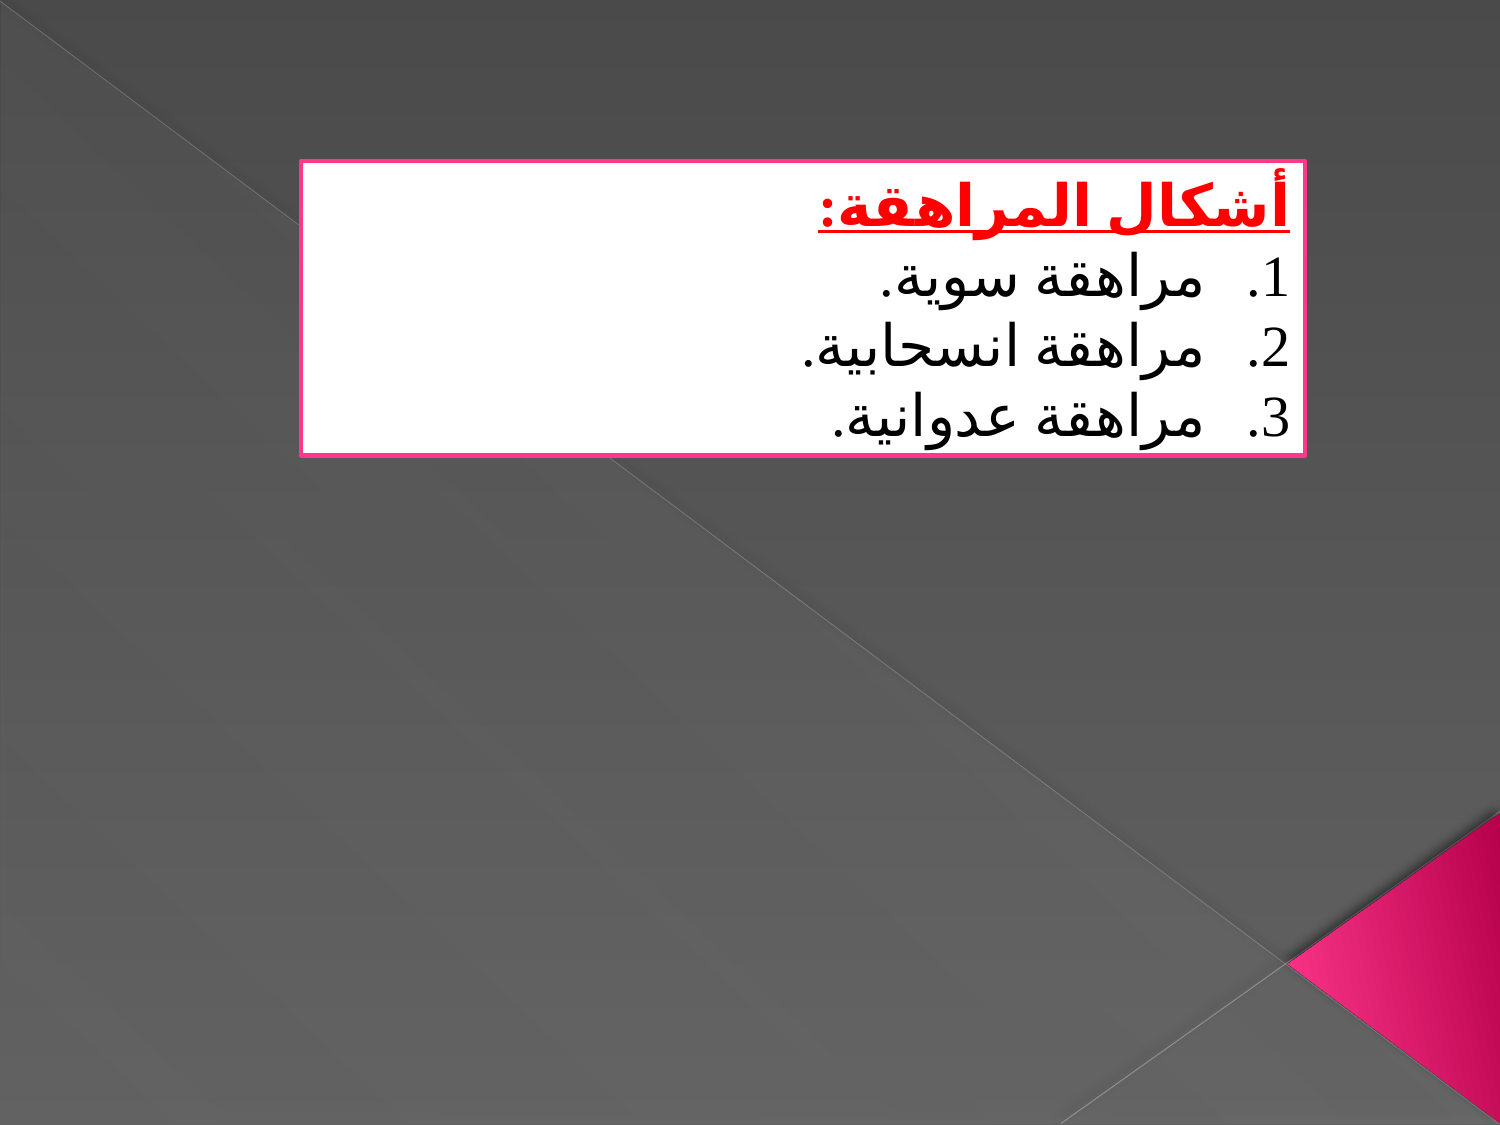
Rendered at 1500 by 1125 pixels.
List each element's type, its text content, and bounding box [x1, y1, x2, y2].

text_box أشكال المراهقة: مراهقة سوية. مراهقة انسحابية. مراهقة عدوانية. [299, 159, 1307, 458]
